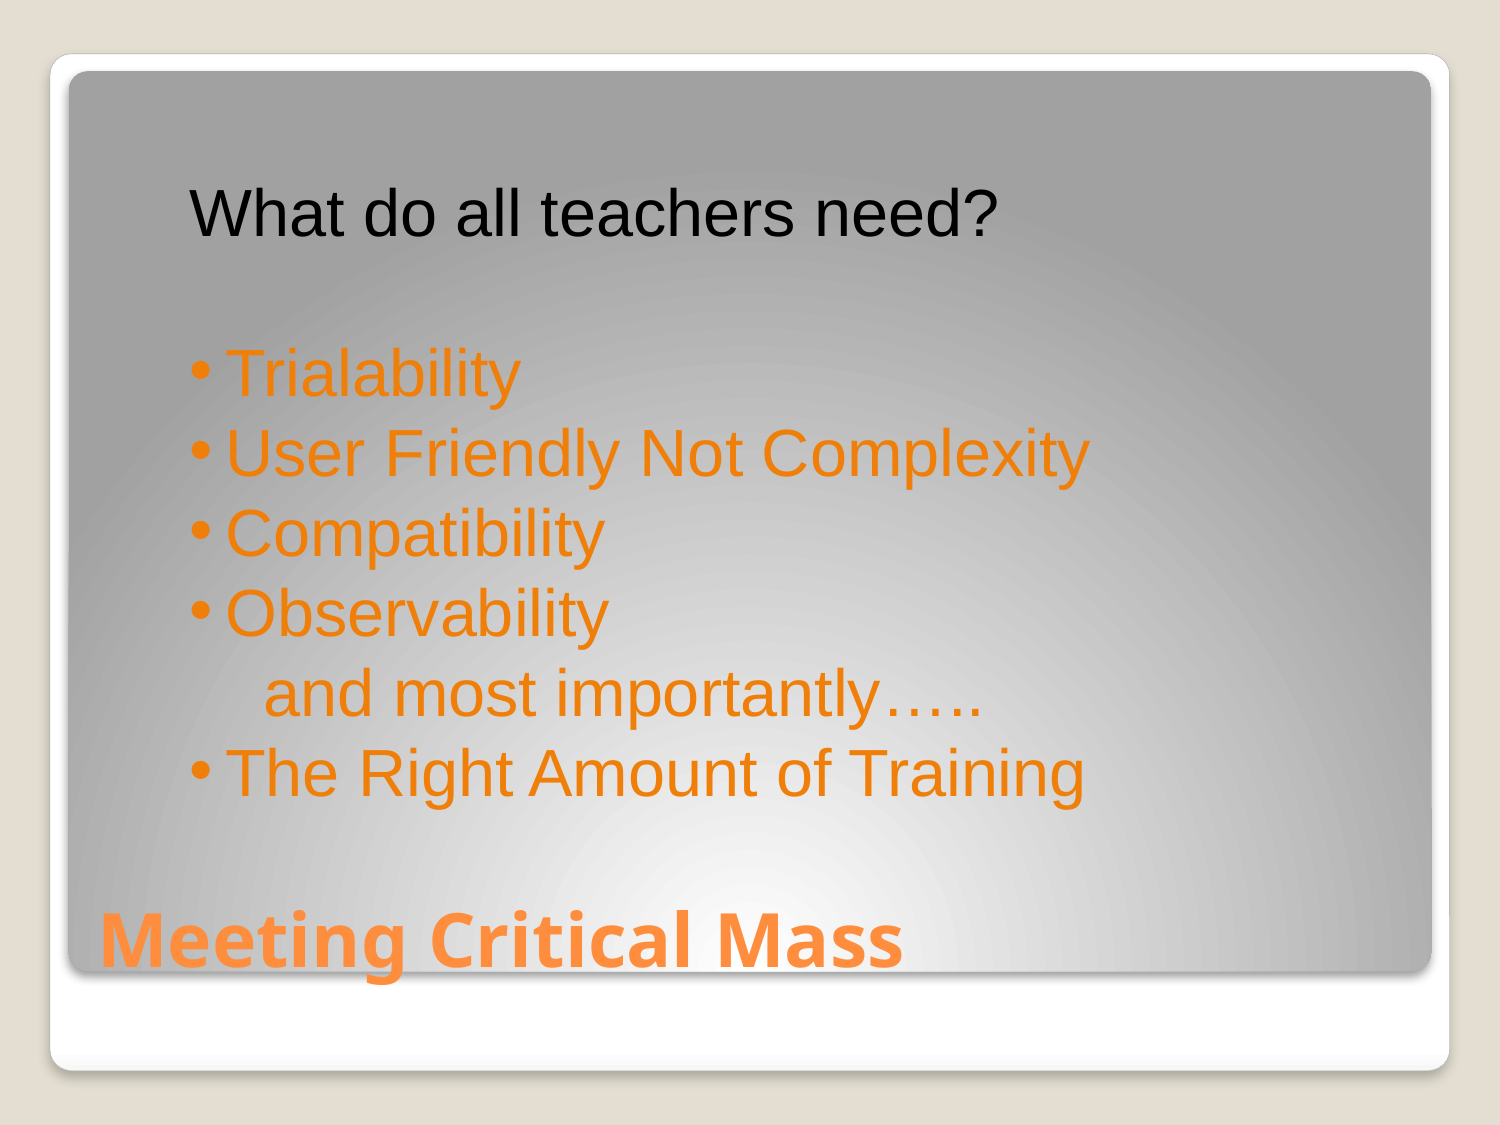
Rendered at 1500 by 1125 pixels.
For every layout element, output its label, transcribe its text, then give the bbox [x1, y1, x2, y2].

title Meeting Critical Mass [82, 817, 1425, 991]
text_box What do all teachers need? Trialability User Friendly Not Complexity Compatibility Observability and most importantly….. The Right Amount of Training [174, 162, 1263, 817]
